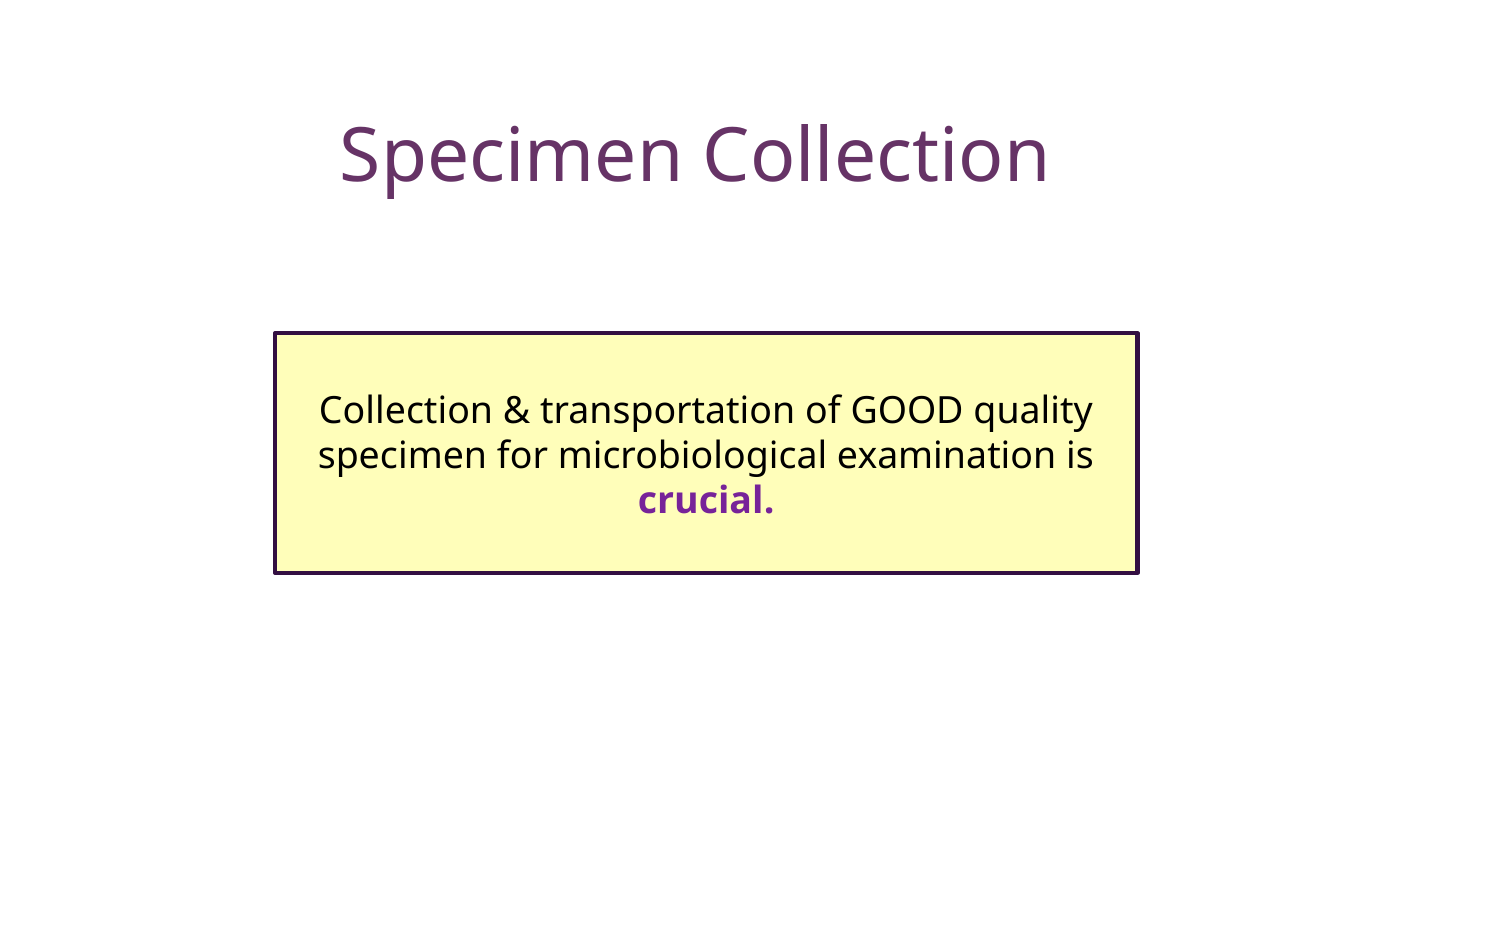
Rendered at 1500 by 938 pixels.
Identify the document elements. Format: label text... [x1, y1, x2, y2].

text_box Collection & transportation of GOOD quality specimen for microbiological examination is crucial. [273, 331, 1140, 575]
list [100, 218, 1438, 834]
title Specimen Collection [324, 98, 1188, 218]
